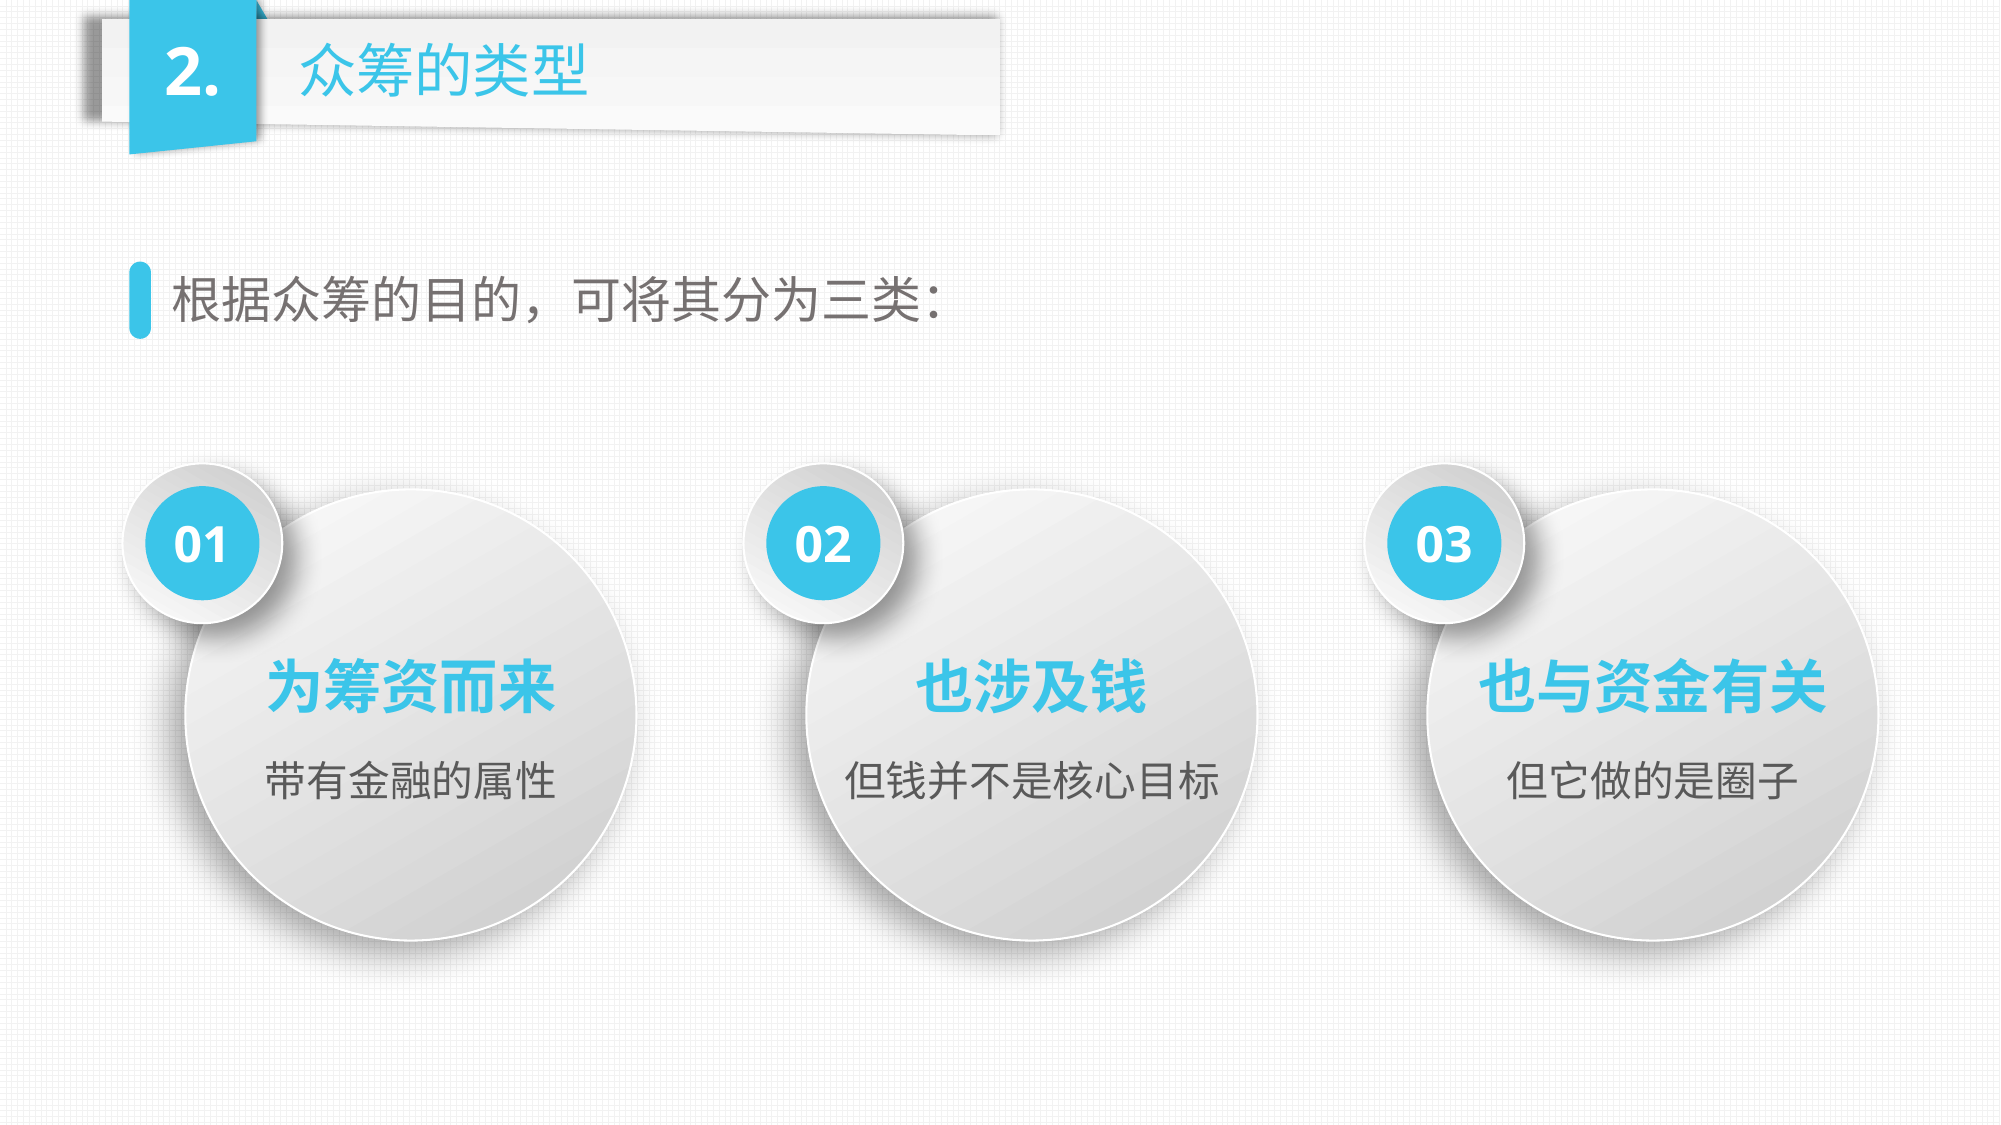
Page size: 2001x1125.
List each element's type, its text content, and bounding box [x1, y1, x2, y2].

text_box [122, 463, 283, 624]
text_box 为筹资而来 带有金融的属性 [185, 650, 637, 832]
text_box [102, 0, 1000, 155]
text_box 根据众筹的目的，可将其分为三类： [156, 261, 940, 337]
text_box [128, 260, 152, 340]
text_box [1364, 463, 1879, 941]
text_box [743, 463, 1258, 941]
text_box [253, 489, 627, 650]
text_box [218, 832, 604, 941]
